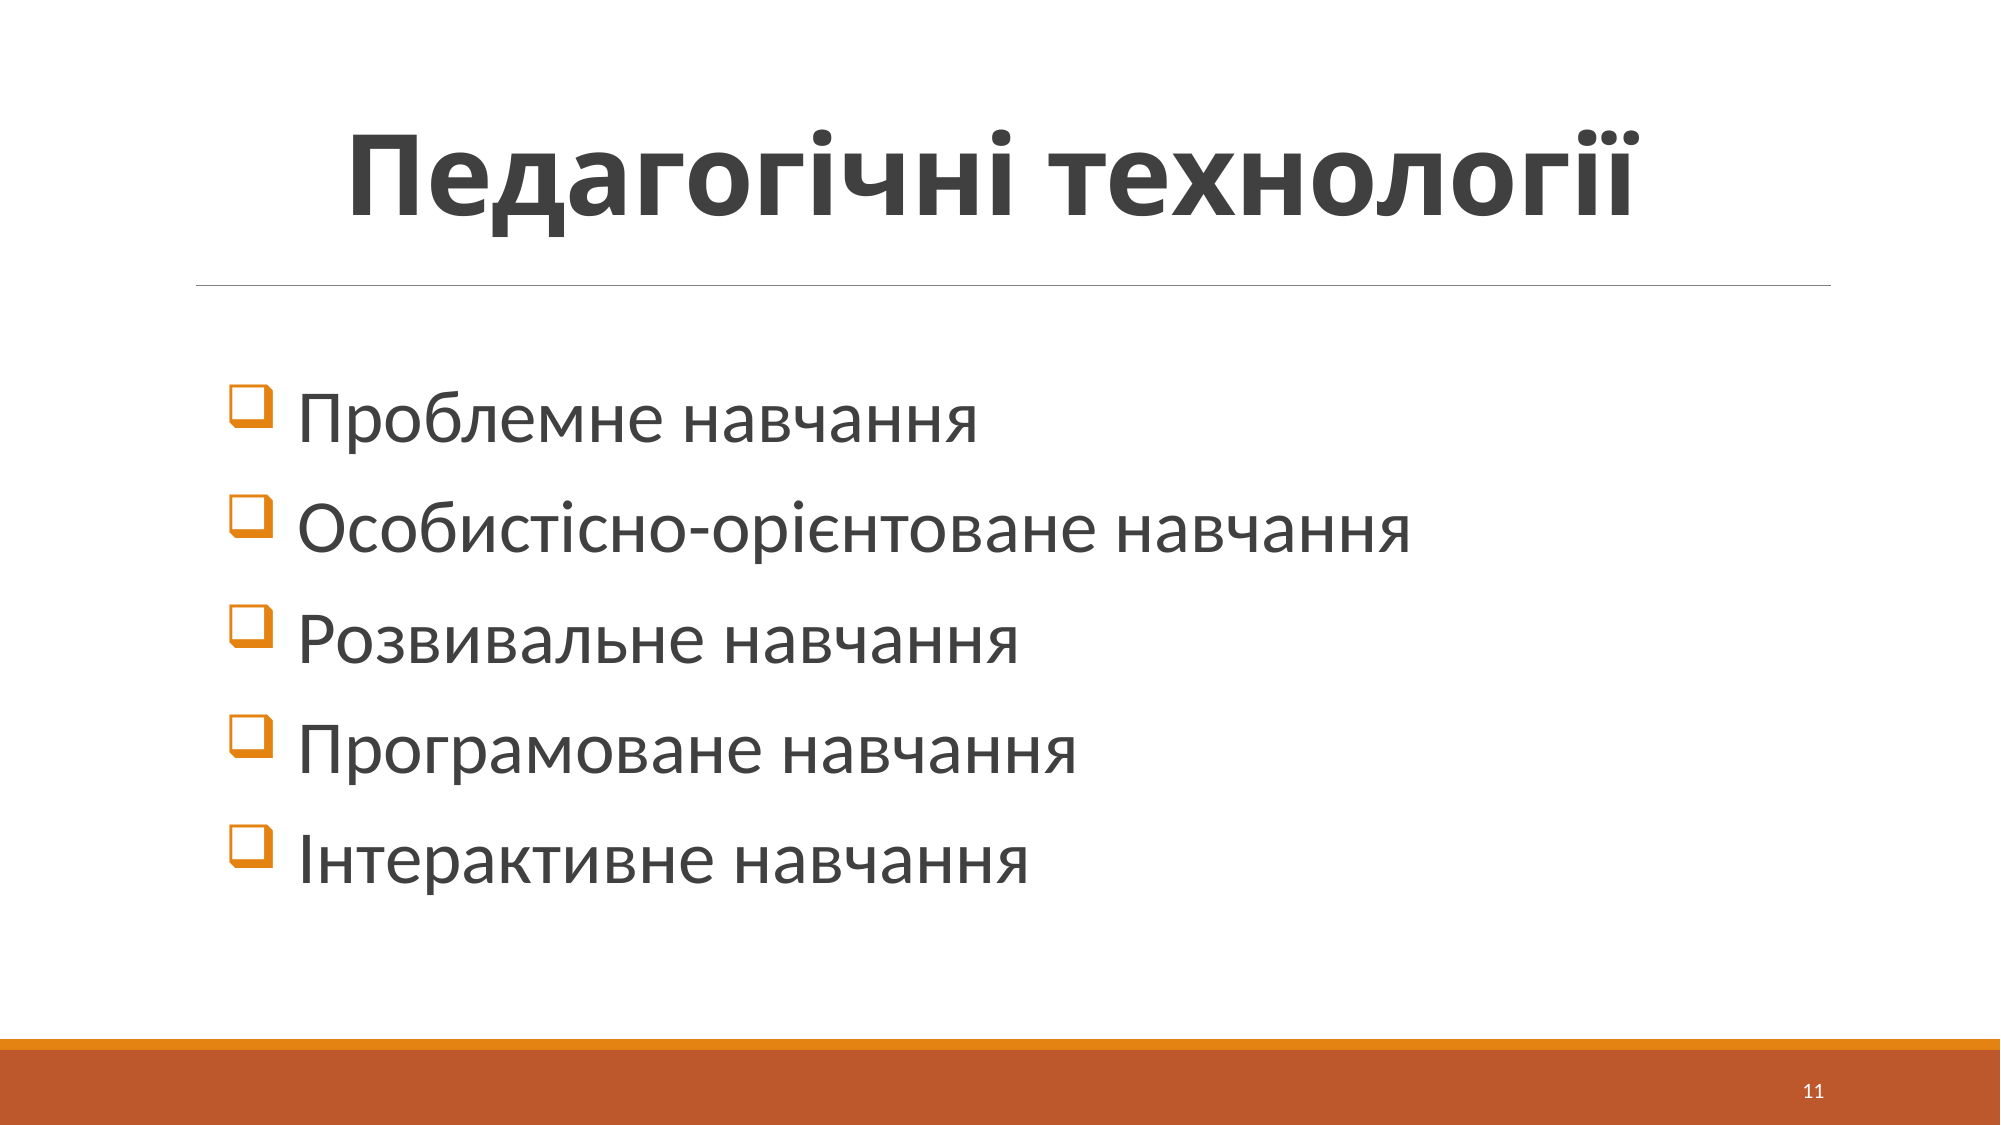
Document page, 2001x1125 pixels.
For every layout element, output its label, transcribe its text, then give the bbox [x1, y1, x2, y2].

slide_number 11 [1624, 1059, 1840, 1120]
list Проблемне навчання Особистісно-орієнтоване навчання Розвивальне навчання Програмоване навчання Інтерактивне навчання [180, 370, 1830, 1031]
title Педагогічні технології [180, 73, 1830, 246]
